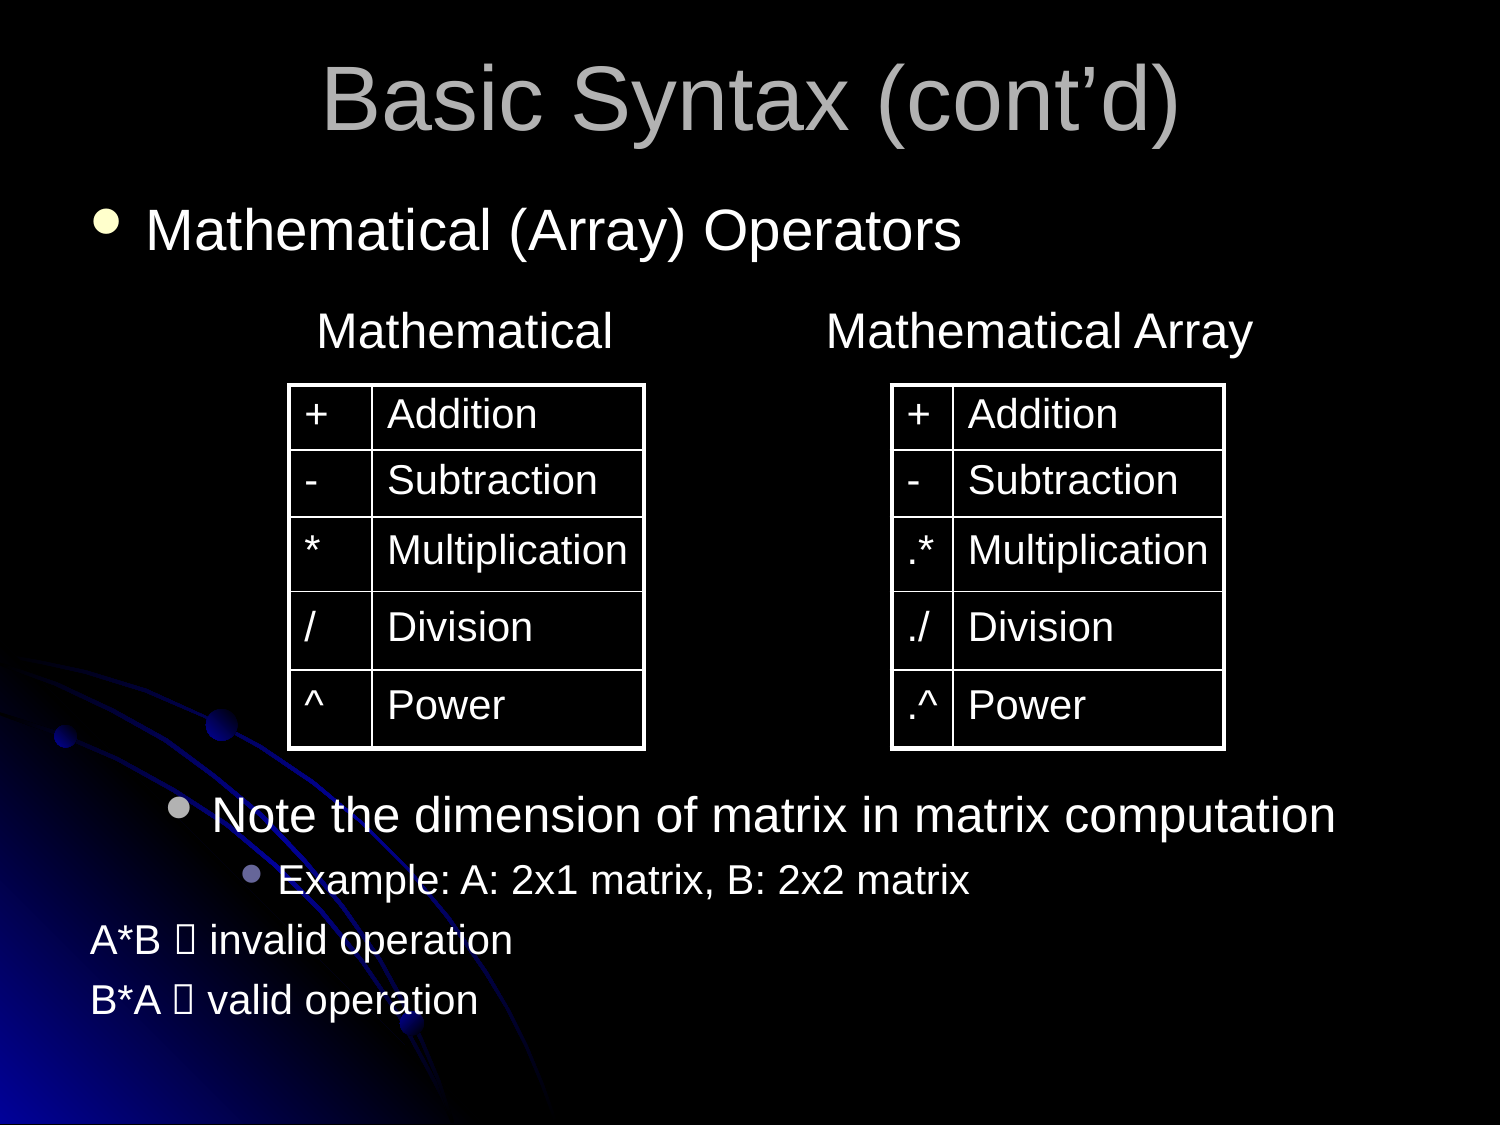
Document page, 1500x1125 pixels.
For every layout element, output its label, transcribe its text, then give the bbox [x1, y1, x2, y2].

table_cell Subtraction [954, 451, 1222, 516]
table_header + [894, 387, 952, 449]
title Basic Syntax (cont’d) [76, 0, 1428, 184]
text_box Mathematical [301, 290, 629, 367]
table_cell .* [894, 518, 952, 591]
table_cell Division [954, 592, 1222, 669]
table_cell Division [373, 592, 642, 669]
table_cell Multiplication [373, 518, 642, 591]
table_header Addition [954, 387, 1222, 449]
table_cell Multiplication [954, 518, 1222, 591]
table_cell ^ [291, 671, 371, 746]
table_header Addition [373, 387, 642, 449]
table_cell Power [373, 671, 642, 746]
table_cell Power [954, 671, 1222, 746]
list Mathematical (Array) Operators Note the dimension of matrix in matrix computation Example: A: 2x1 matrix, B: 2x2 matrix A*B  invalid operation B*A  valid operation [74, 184, 1500, 1125]
table_cell Subtraction [373, 451, 642, 516]
text_box Mathematical Array [810, 290, 1269, 367]
table_cell ./ [894, 592, 952, 669]
table_cell .^ [894, 671, 952, 746]
table_cell - [894, 451, 952, 516]
table_header + [291, 387, 371, 449]
table_cell / [291, 592, 371, 669]
table_cell * [291, 518, 371, 591]
table_cell - [291, 451, 371, 516]
